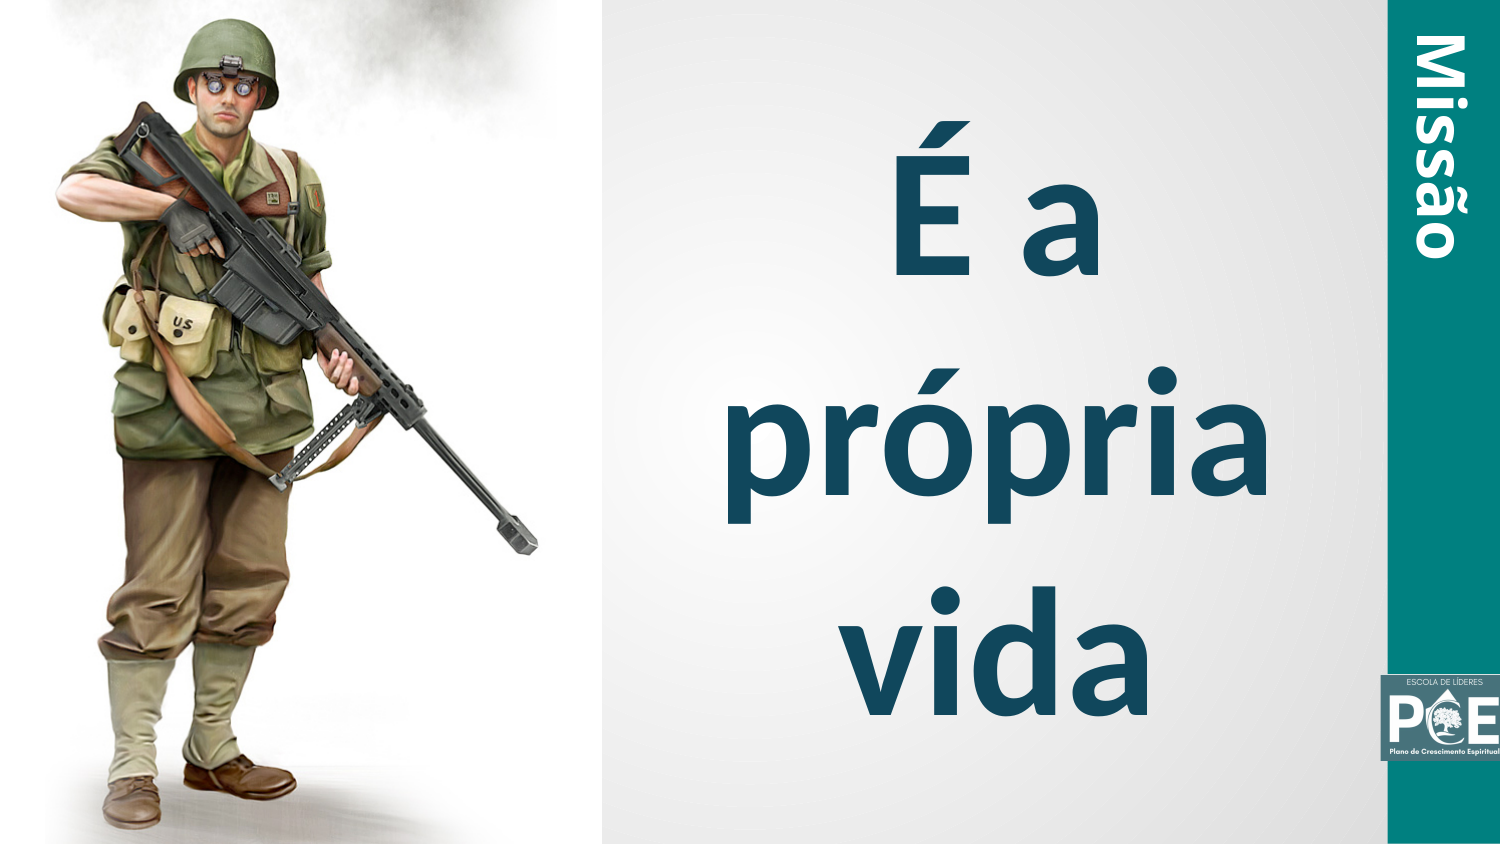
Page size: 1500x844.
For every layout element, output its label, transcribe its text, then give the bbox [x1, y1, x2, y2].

picture [0, 0, 602, 844]
text_box Missão [1397, 23, 1492, 651]
picture [1380, 674, 1500, 761]
text_box É a própria vida [698, 84, 1297, 760]
